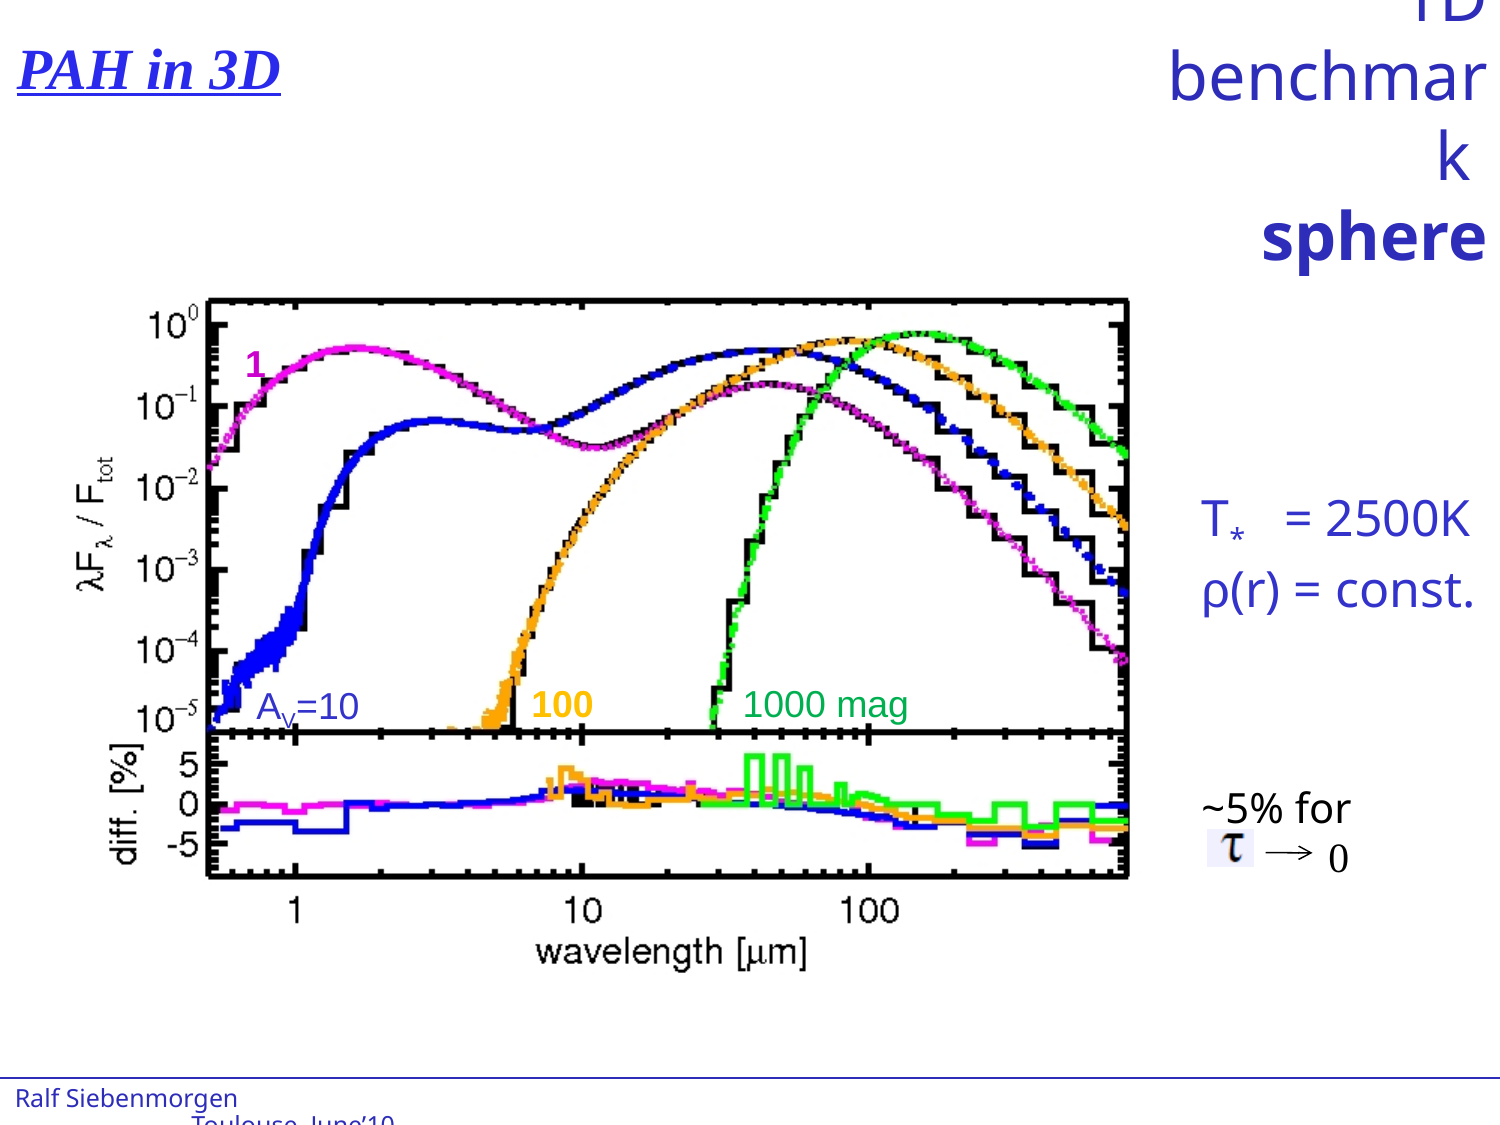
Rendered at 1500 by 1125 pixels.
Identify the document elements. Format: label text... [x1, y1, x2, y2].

text_box ~5% for [1188, 773, 1395, 844]
text_box 1D benchmark sphere [1148, 11, 1489, 211]
picture [35, 265, 1184, 985]
list T* = 2500K ρ(r) = const. [1188, 480, 1500, 657]
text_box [1206, 794, 1378, 891]
